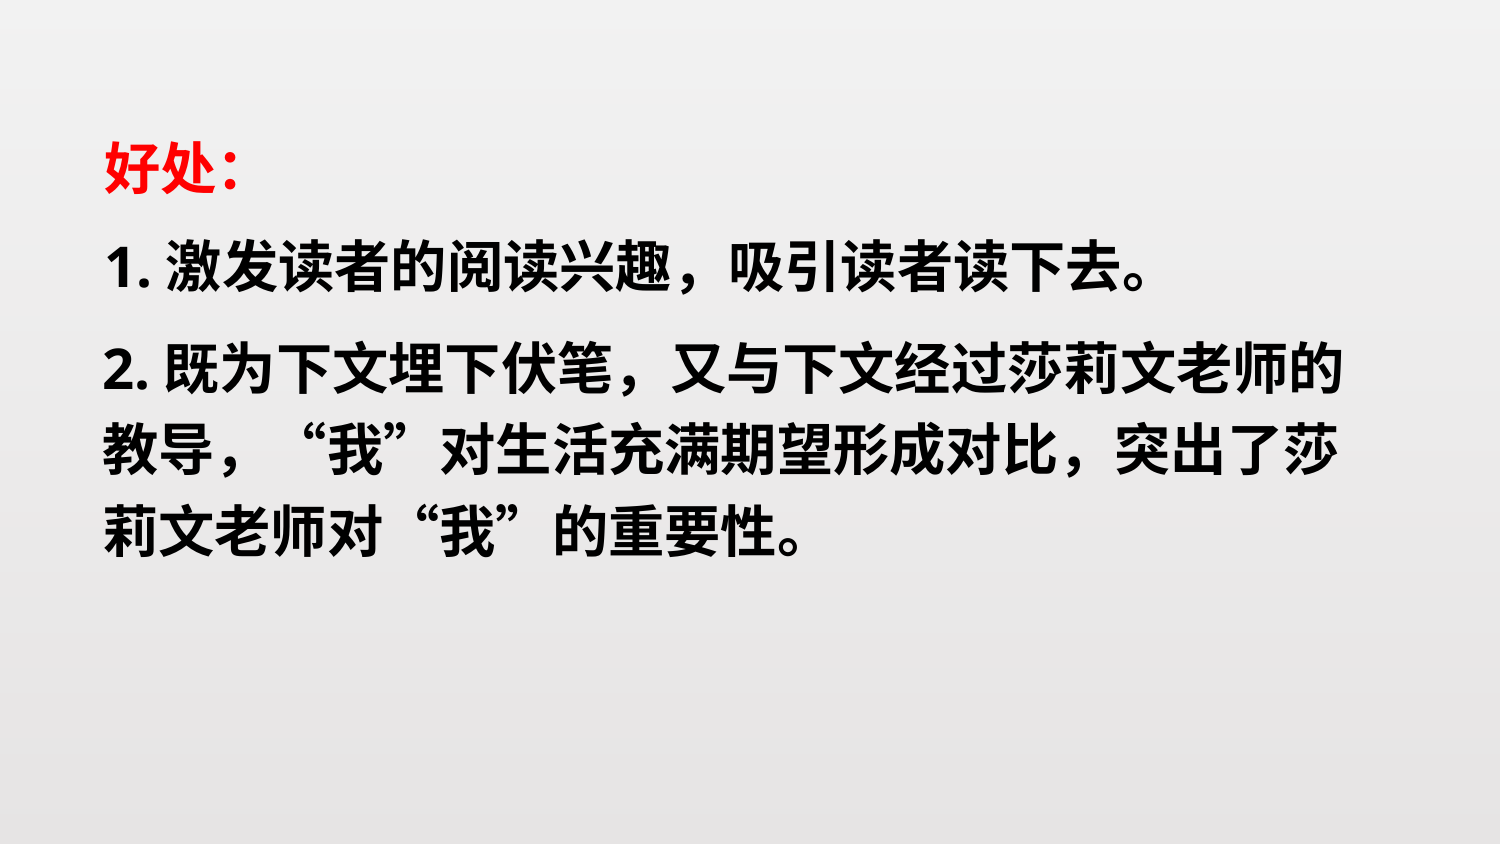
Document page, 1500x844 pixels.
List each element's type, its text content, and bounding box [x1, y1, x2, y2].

text_box 1.激发读者的阅读兴趣，吸引读者读下去。 [92, 211, 1400, 304]
text_box 2.既为下文埋下伏笔，又与下文经过莎莉文老师的教导，“我”对生活充满期望形成对比，突出了莎莉文老师对“我”的重要性。 [90, 313, 1357, 569]
text_box 好处： [92, 94, 1424, 207]
